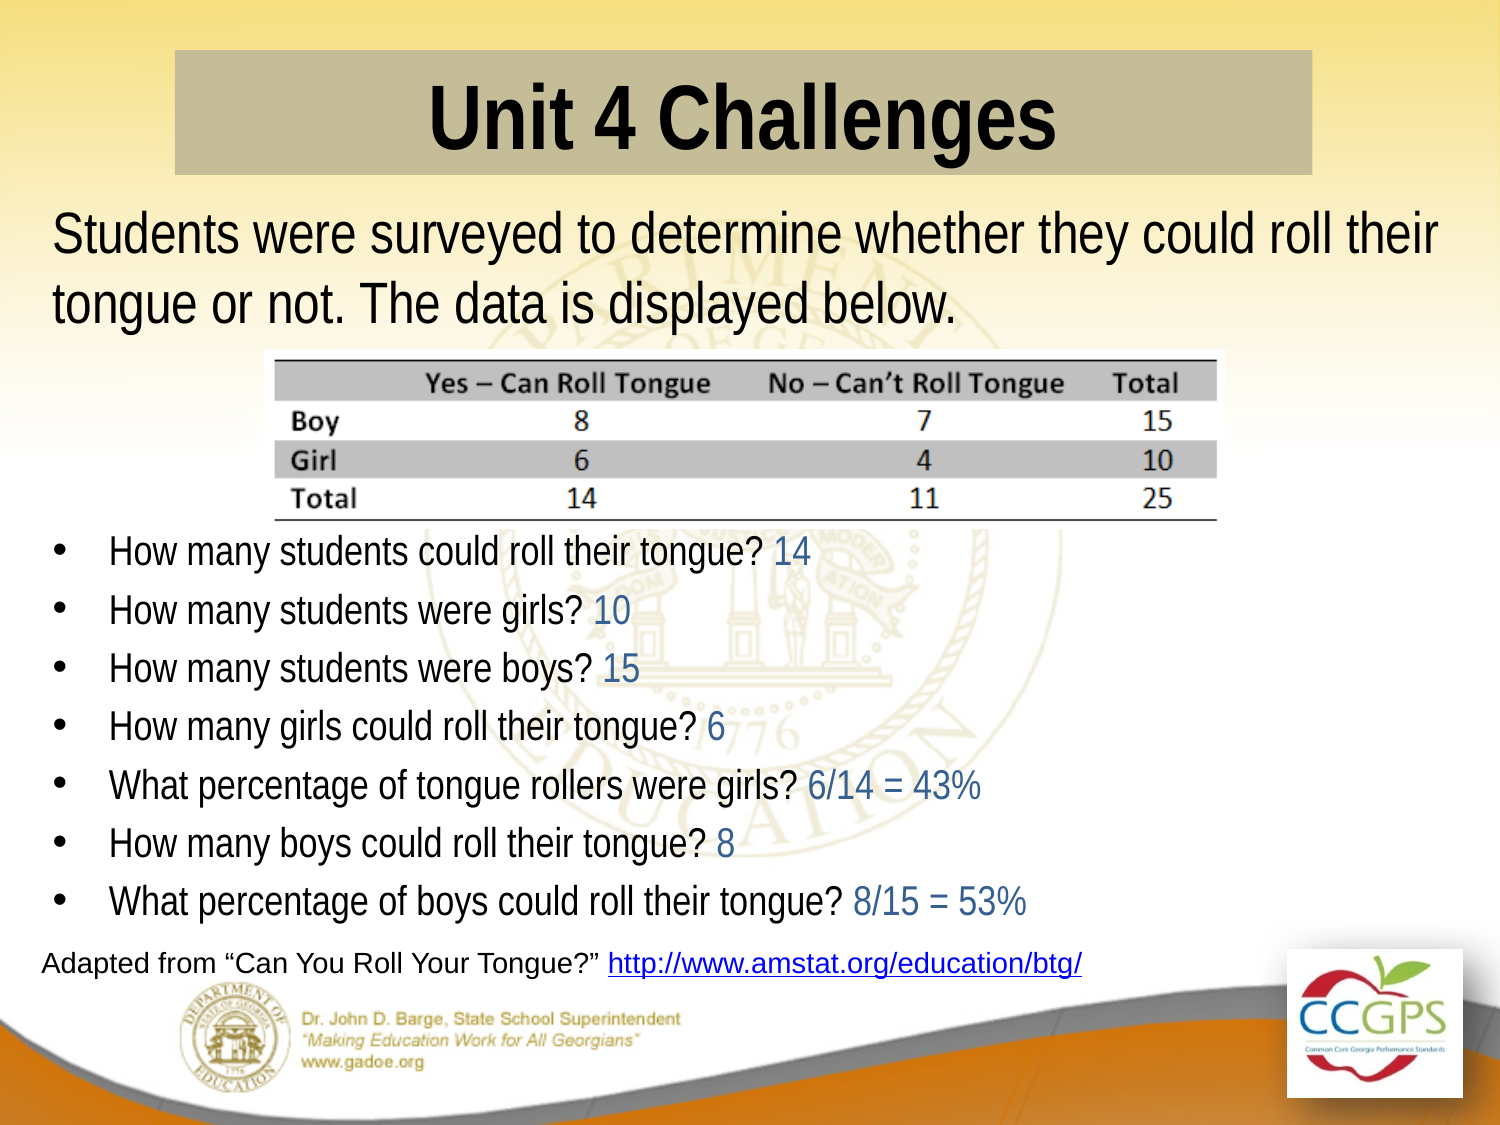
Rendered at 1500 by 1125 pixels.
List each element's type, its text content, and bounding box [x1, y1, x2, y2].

text_box Adapted from “Can You Roll Your Tongue?” http://www.amstat.org/education/btg/ [26, 937, 1098, 988]
list Students were surveyed to determine whether they could roll their tongue or not. The data is displayed below. How many students could roll their tongue? 14 How many students were girls? 10 How many students were boys? 15 How many girls could roll their tongue? 6 What percentage of tongue rollers were girls? 6/14 = 43% How many boys could roll their tongue? 8 What percentage of boys could roll their tongue? 8/15 = 53% [37, 187, 1463, 951]
picture [0, 0, 1500, 1125]
title Unit 4 Challenges [174, 49, 1313, 176]
